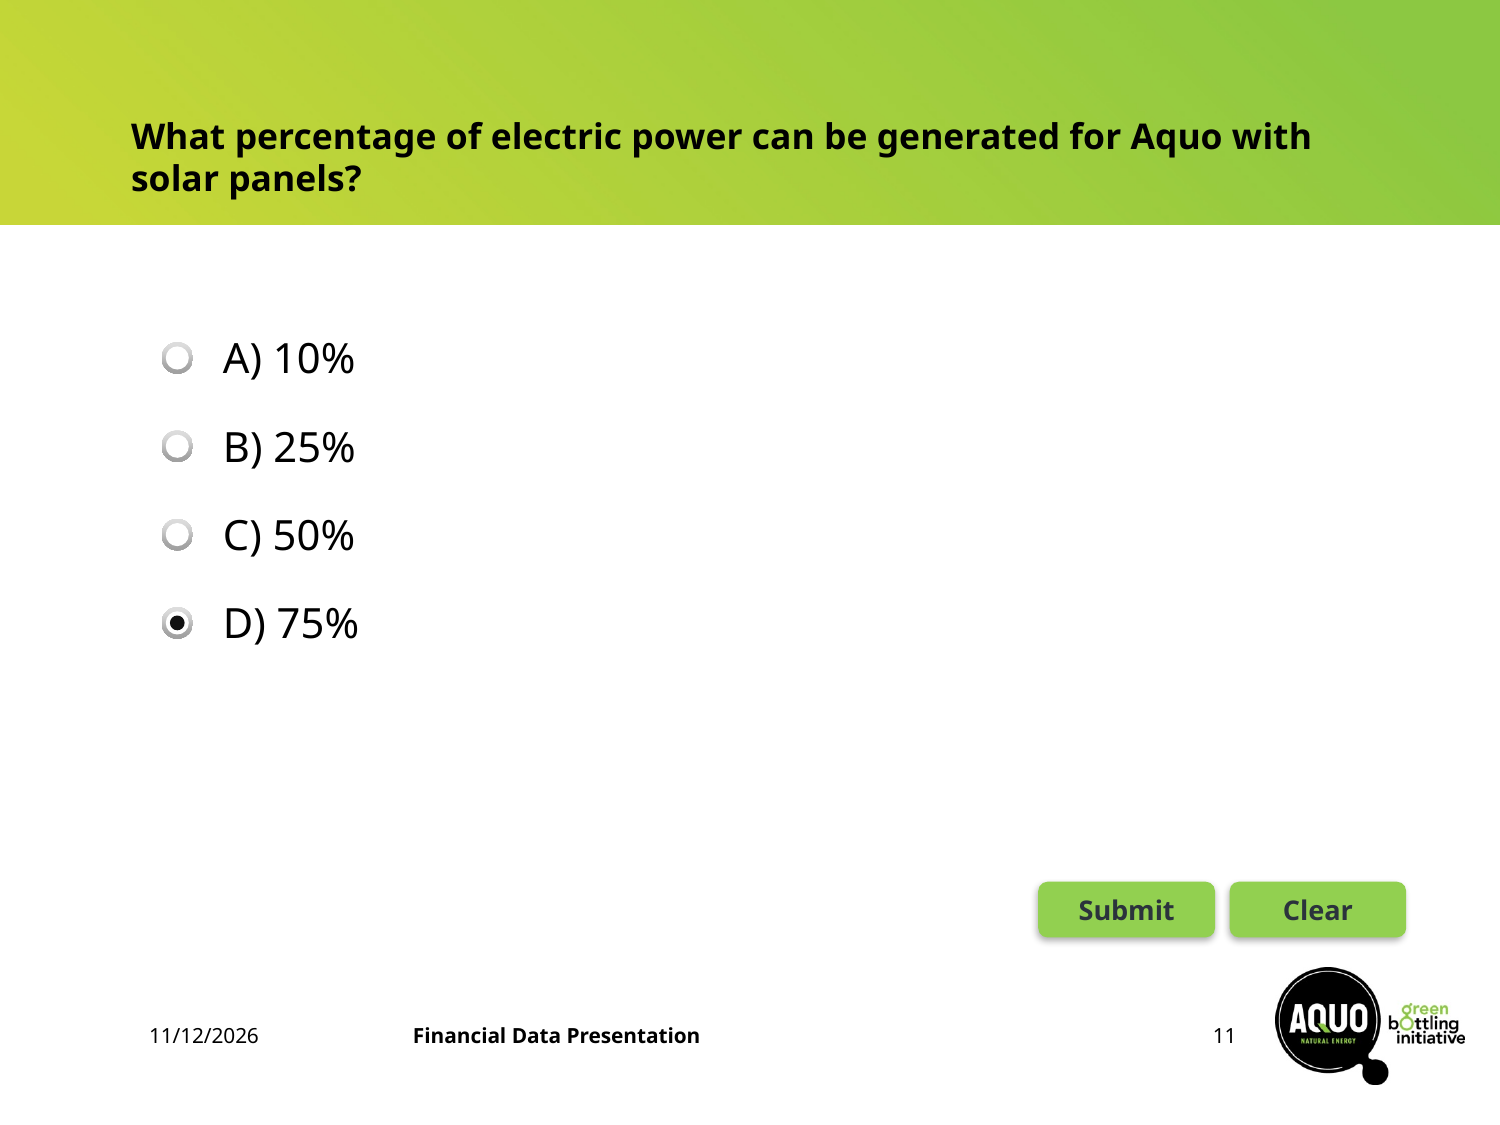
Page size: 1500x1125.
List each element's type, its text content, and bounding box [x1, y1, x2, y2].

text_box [161, 326, 1052, 388]
title What percentage of electric power can be generated for Aquo with solar panels? [130, 112, 1407, 201]
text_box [1229, 881, 1407, 938]
picture [1275, 967, 1465, 1085]
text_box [161, 591, 1052, 653]
slide_number 11 [1015, 1014, 1252, 1091]
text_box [161, 503, 1052, 565]
footer Financial Data Presentation [397, 1014, 977, 1091]
picture [0, 0, 1500, 225]
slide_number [133, 1014, 390, 1091]
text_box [1037, 881, 1216, 938]
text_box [161, 415, 1052, 476]
